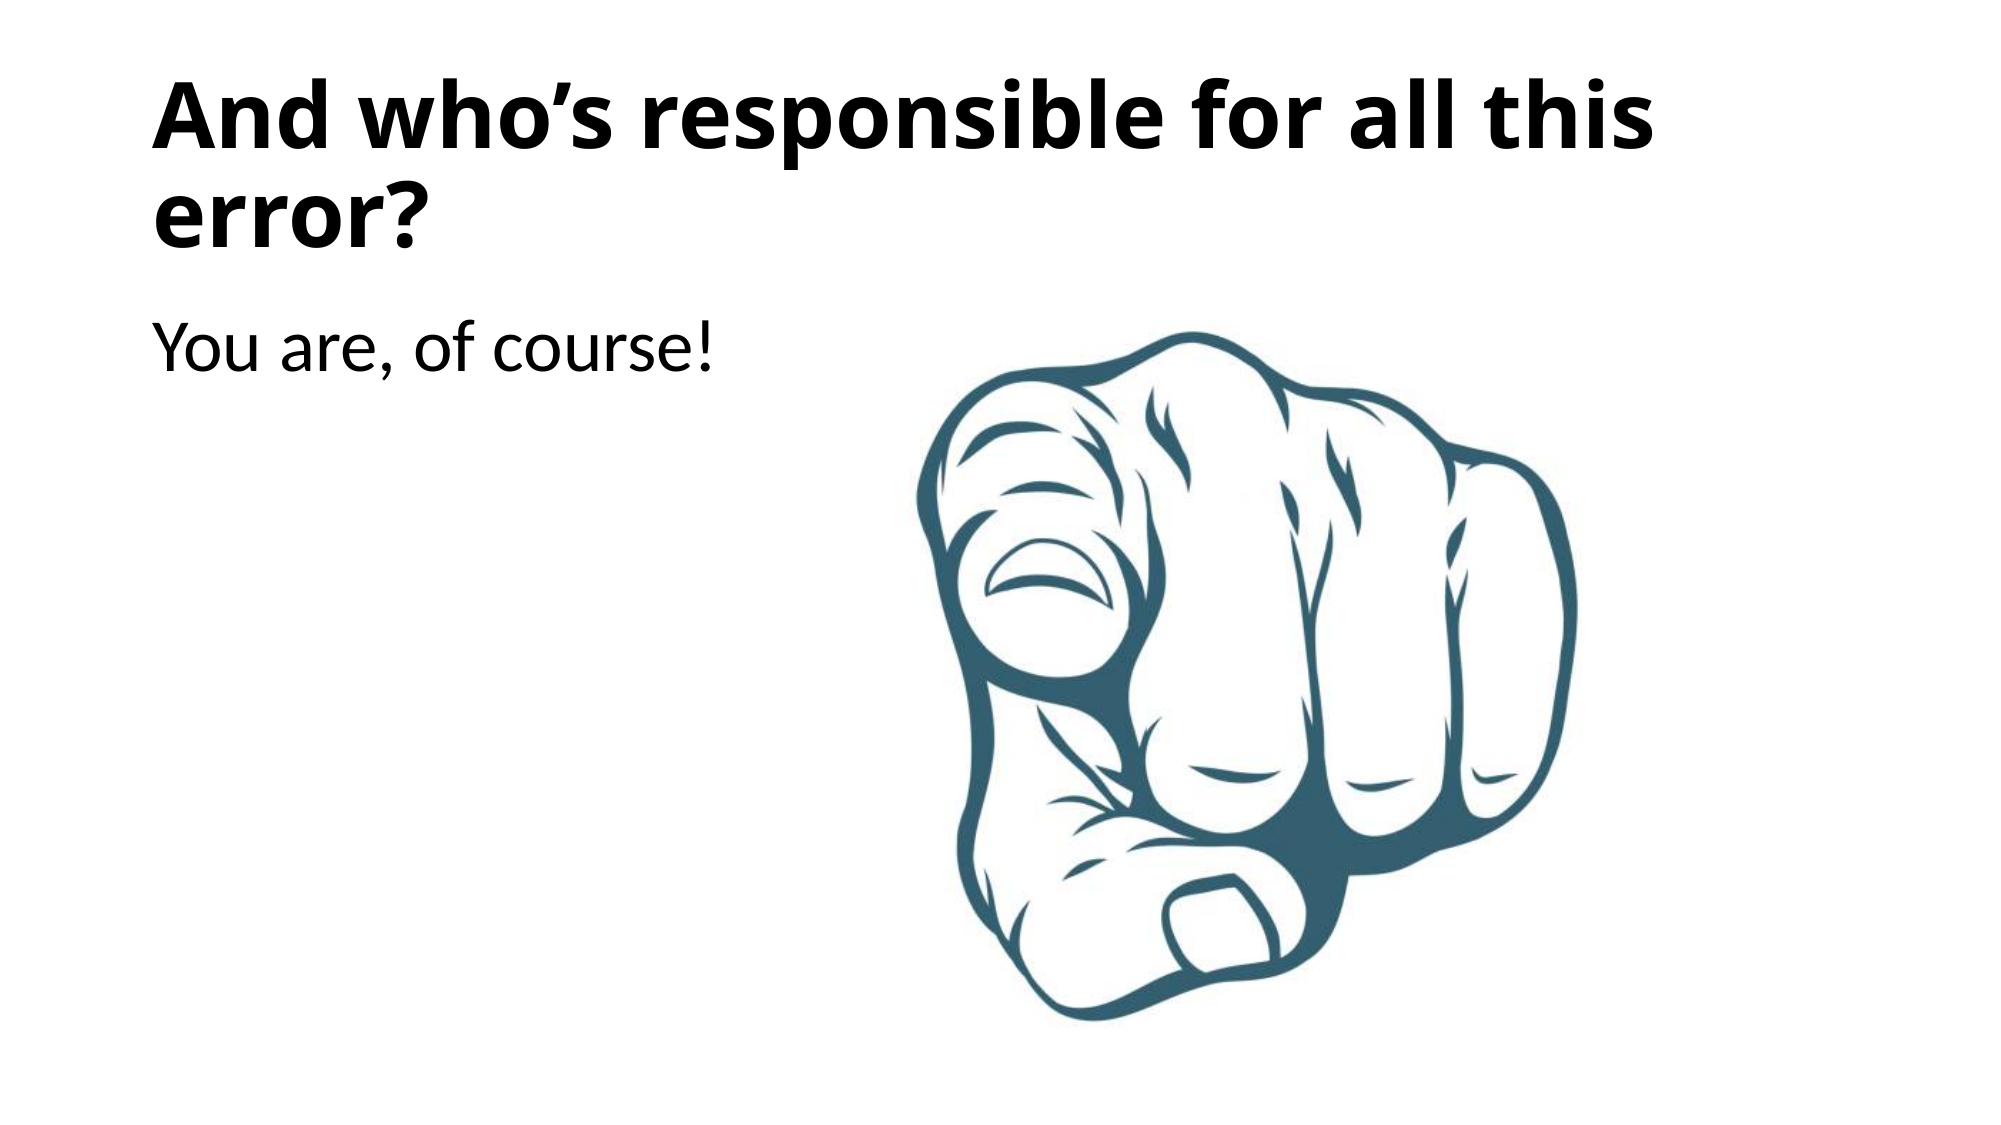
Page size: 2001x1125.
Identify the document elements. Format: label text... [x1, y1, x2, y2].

title And who’s responsible for all this error? [137, 59, 1863, 278]
picture [829, 229, 1658, 1102]
list You are, of course! [137, 299, 829, 441]
